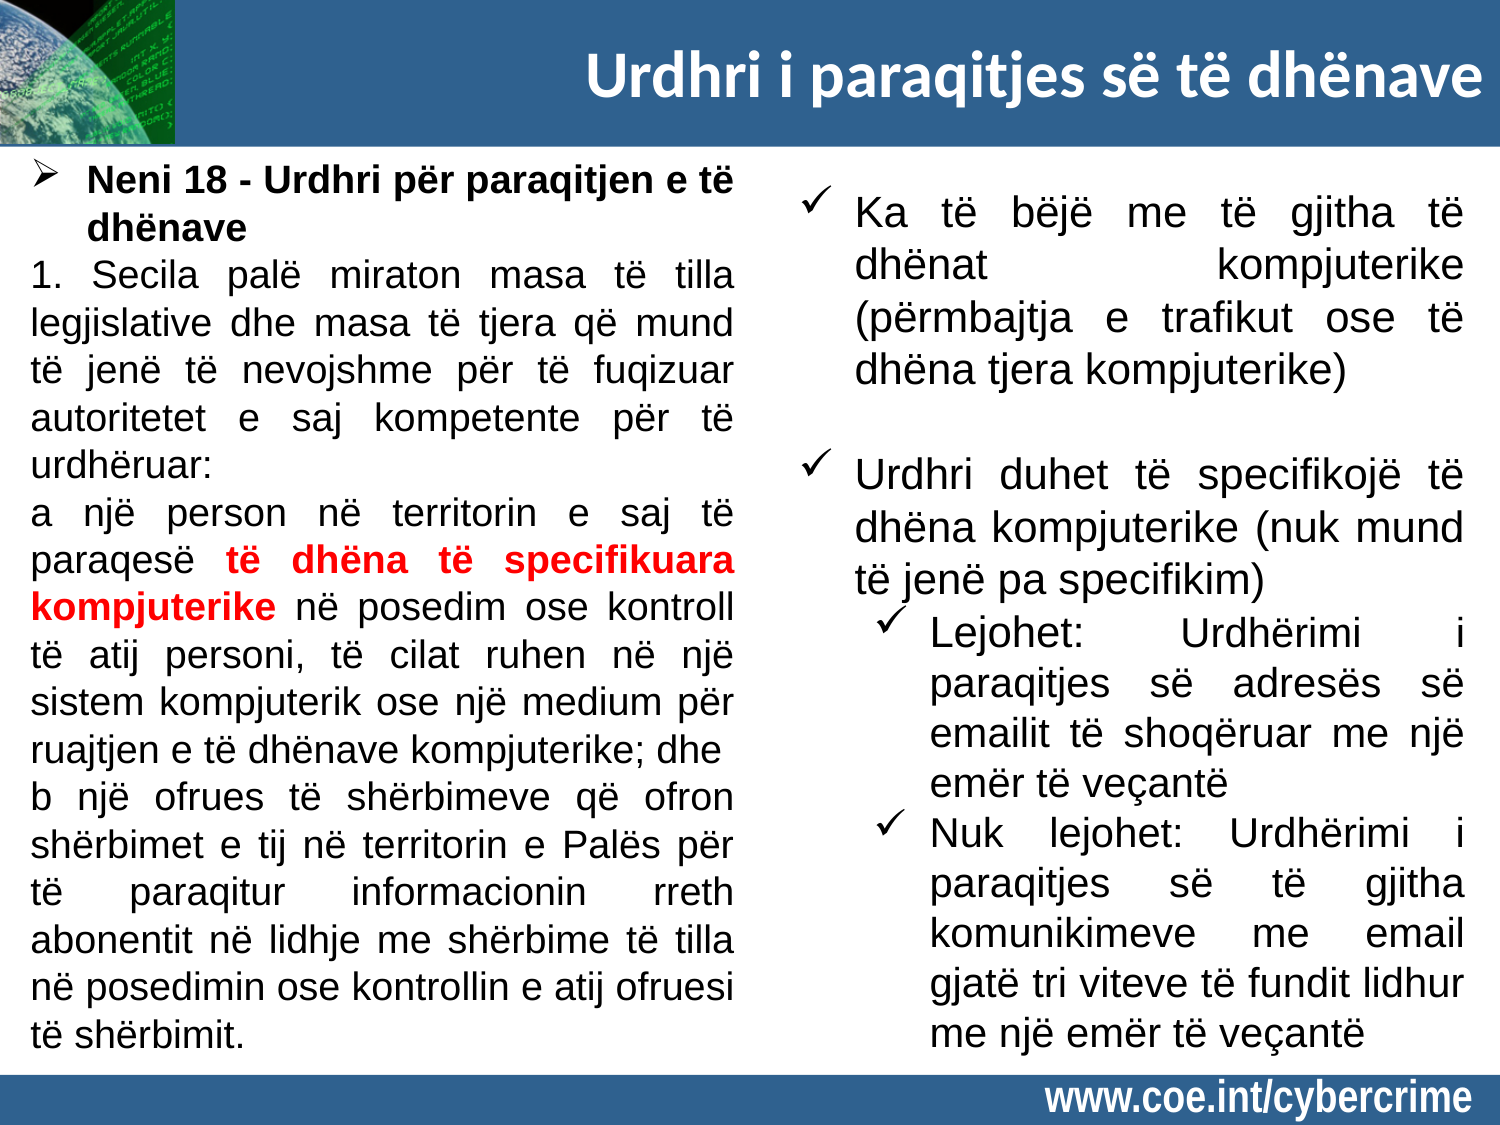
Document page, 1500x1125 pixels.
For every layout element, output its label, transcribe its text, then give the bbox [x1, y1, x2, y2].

text_box [0, 1073, 1030, 1125]
picture [0, 0, 175, 144]
text_box www.coe.int/cybercrime [1030, 1059, 1500, 1125]
text_box Neni 18 - Urdhri për paraqitjen e të dhënave 1. Secila palë miraton masa të tilla legjislative dhe masa të tjera që mund të jenë të nevojshme për të fuqizuar autoritetet e saj kompetente për të urdhëruar: a një person në territorin e saj të paraqesë të dhëna të specifikuara kompjuterike në posedim ose kontroll të atij personi, të cilat ruhen në një sistem kompjuterik ose një medium për ruajtjen e të dhënave kompjuterike; dhe b një ofrues të shërbimeve që ofron shërbimet e tij në territorin e Palës për të paraqitur informacionin rreth abonentit në lidhje me shërbime të tilla në posedimin ose kontrollin e atij ofruesi të shërbimit. [15, 146, 750, 1064]
text_box Urdhri i paraqitjes së të dhënave [179, 0, 1500, 149]
text_box Ka të bëjë me të gjitha të dhënat kompjuterike (përmbajtja e trafikut ose të dhëna tjera kompjuterike) Urdhri duhet të specifikojë të dhëna kompjuterike (nuk mund të jenë pa specifikim) Lejohet: Urdhërimi i paraqitjes së adresës së emailit të shoqëruar me një emër të veçantë Nuk lejohet: Urdhërimi i paraqitjes së të gjitha komunikimeve me email gjatë tri viteve të fundit lidhur me një emër të veçantë [783, 176, 1480, 1064]
